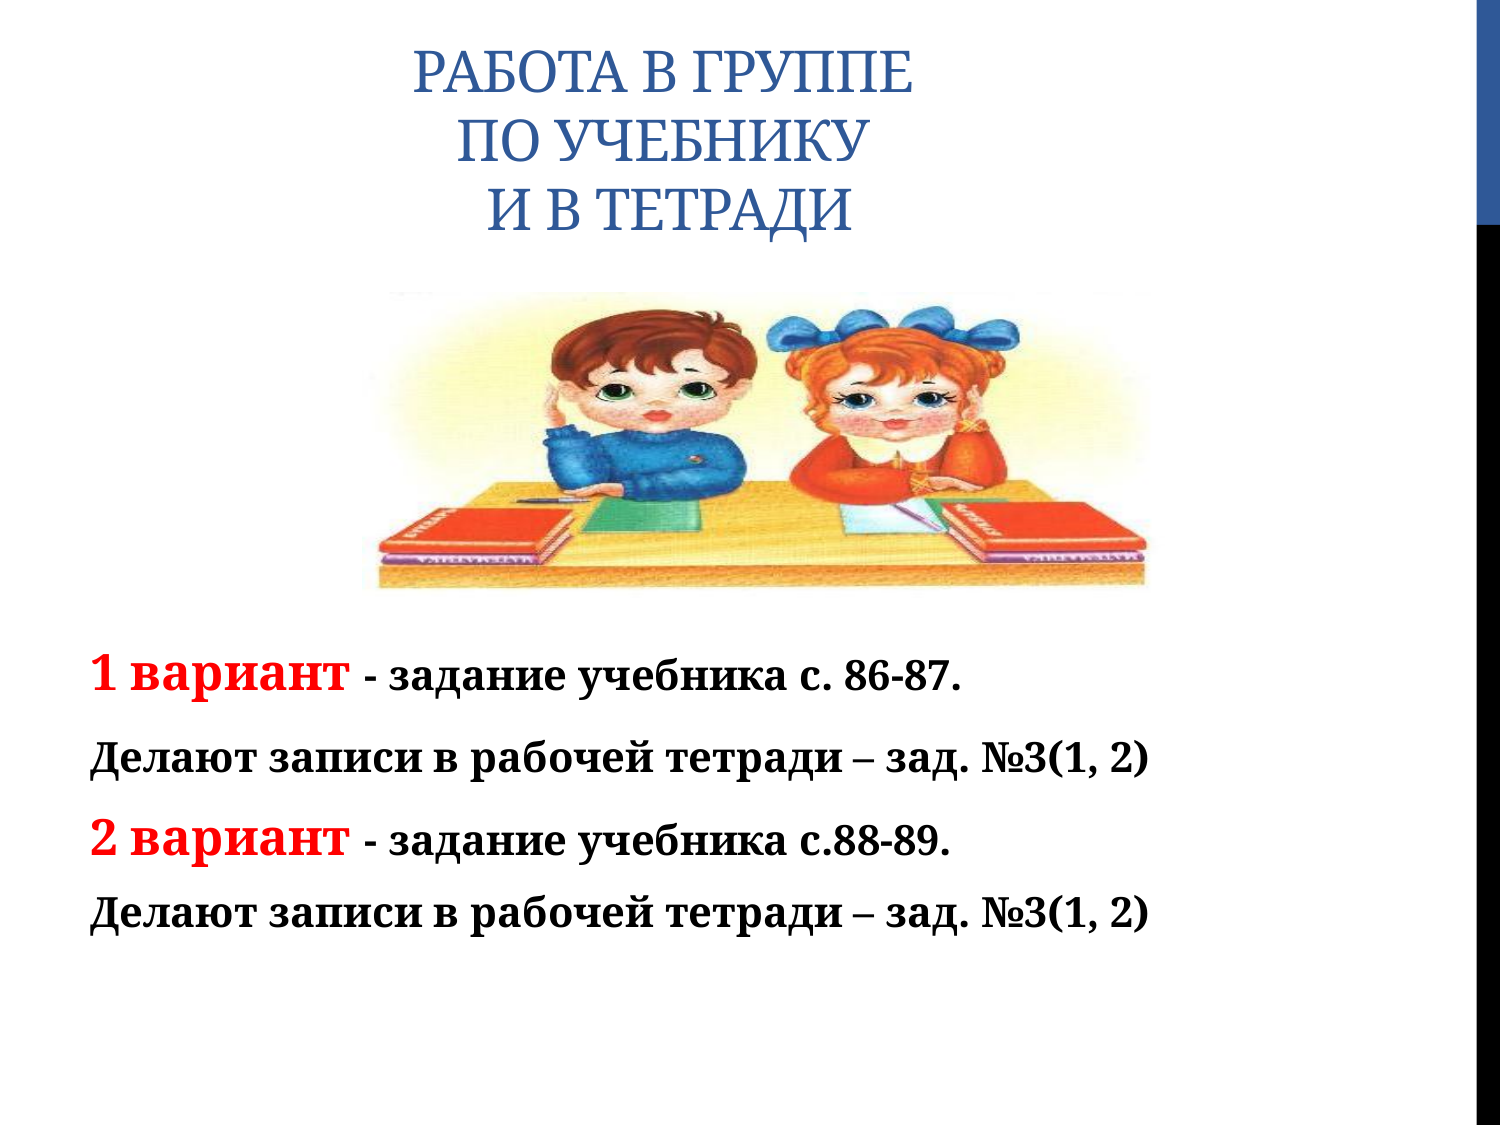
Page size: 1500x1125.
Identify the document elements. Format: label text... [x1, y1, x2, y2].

title РАБОТА В ГРУППЕ по учебнику и в тетради [75, 24, 1266, 250]
list 1 вариант - задание учебника с. 86-87. Делают записи в рабочей тетради – зад. №3(1, 2) 2 вариант - задание учебника с.88-89. Делают записи в рабочей тетради – зад. №3(1, 2) [74, 632, 1326, 1006]
picture [361, 292, 1167, 599]
